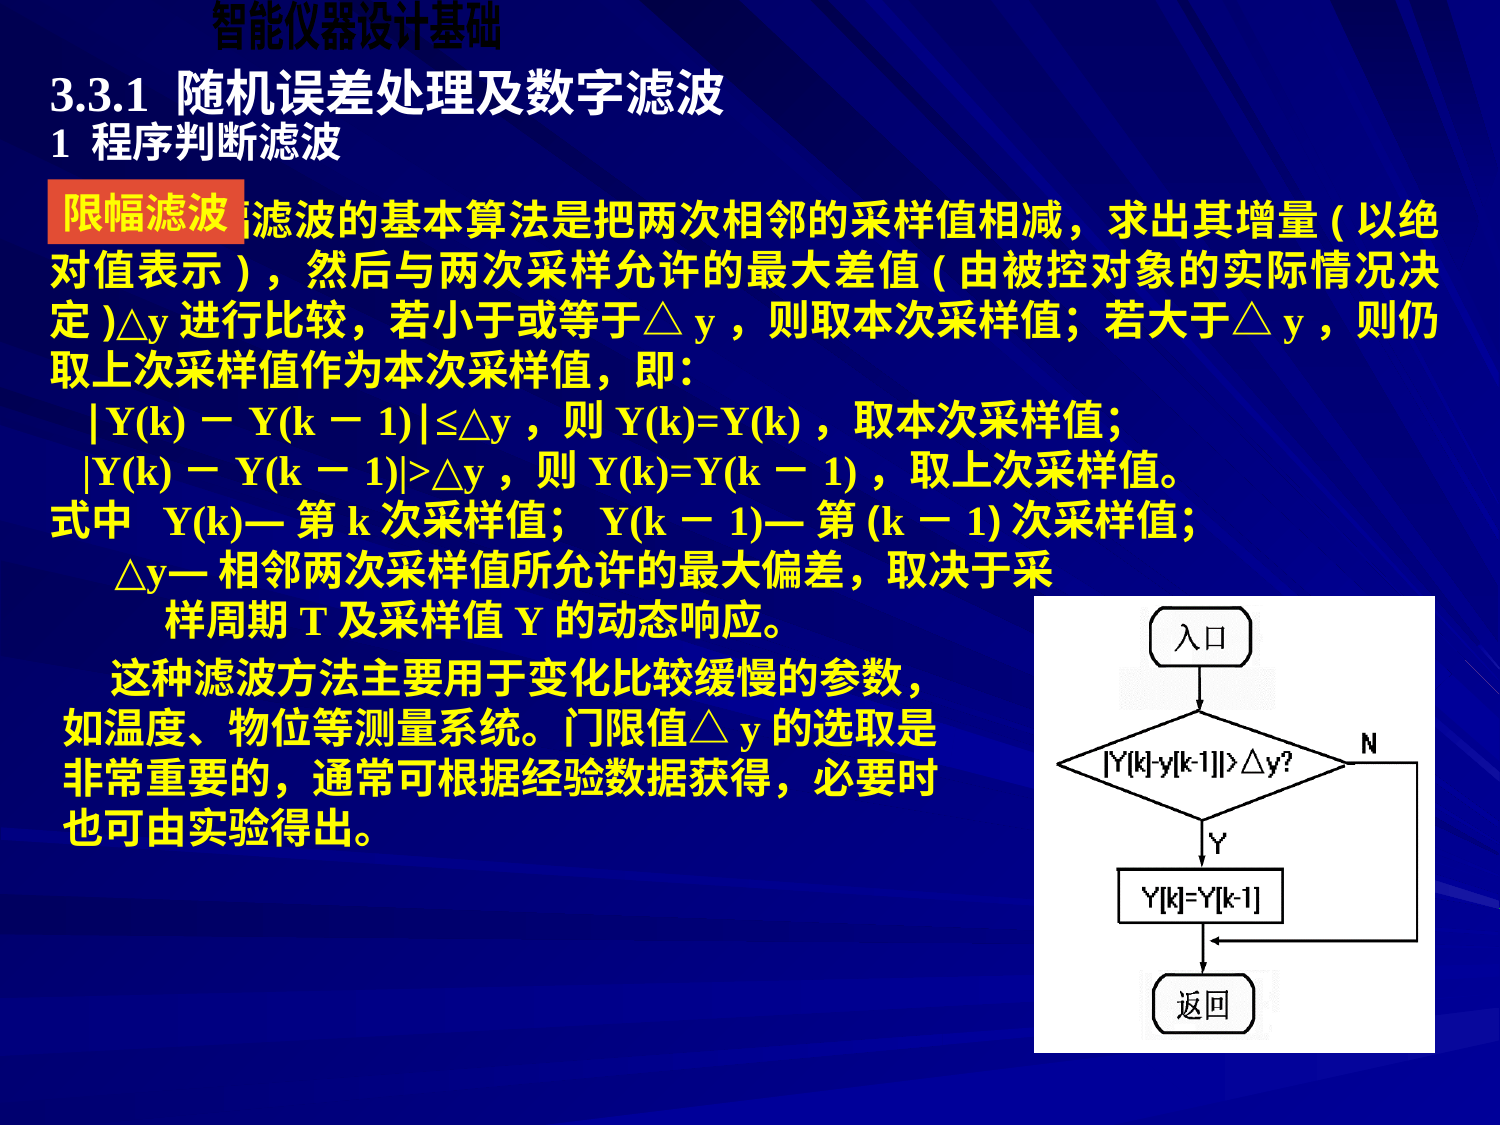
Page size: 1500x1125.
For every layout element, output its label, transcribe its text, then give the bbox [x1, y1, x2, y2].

text_box 1 程序判断滤波 [35, 130, 587, 174]
text_box 3.3.1 随机误差处理及数字滤波 [34, 54, 898, 130]
picture [1034, 596, 1436, 1053]
text_box 限幅滤波的基本算法是把两次相邻的采样值相减，求出其增量(以绝对值表示)，然后与两次采样允许的最大差值(由被控对象的实际情况决定)△y进行比较，若小于或等于△y，则取本次采样值；若大于△y，则仍取上次采样值作为本次采样值，即： |Y(k)－Y(k－1)|≤△y，则Y(k)=Y(k)，取本次采样值； |Y(k)－Y(k－1)|>△y，则Y(k)=Y(k－1)，取上次采样值。 式中 Y(k)—第k次采样值；Y(k－1)—第(k－1)次采样值； △y—相邻两次采样值所允许的最大偏差，取决于采 样周期T及采样值Y的动态响应。 [35, 186, 1456, 652]
text_box 这种滤波方法主要用于变化比较缓慢的参数，如温度、物位等测量系统。门限值△y的选取是非常重要的，通常可根据经验数据获得，必要时也可由实验得出。 [47, 644, 962, 860]
text_box 限幅滤波 [47, 179, 245, 245]
